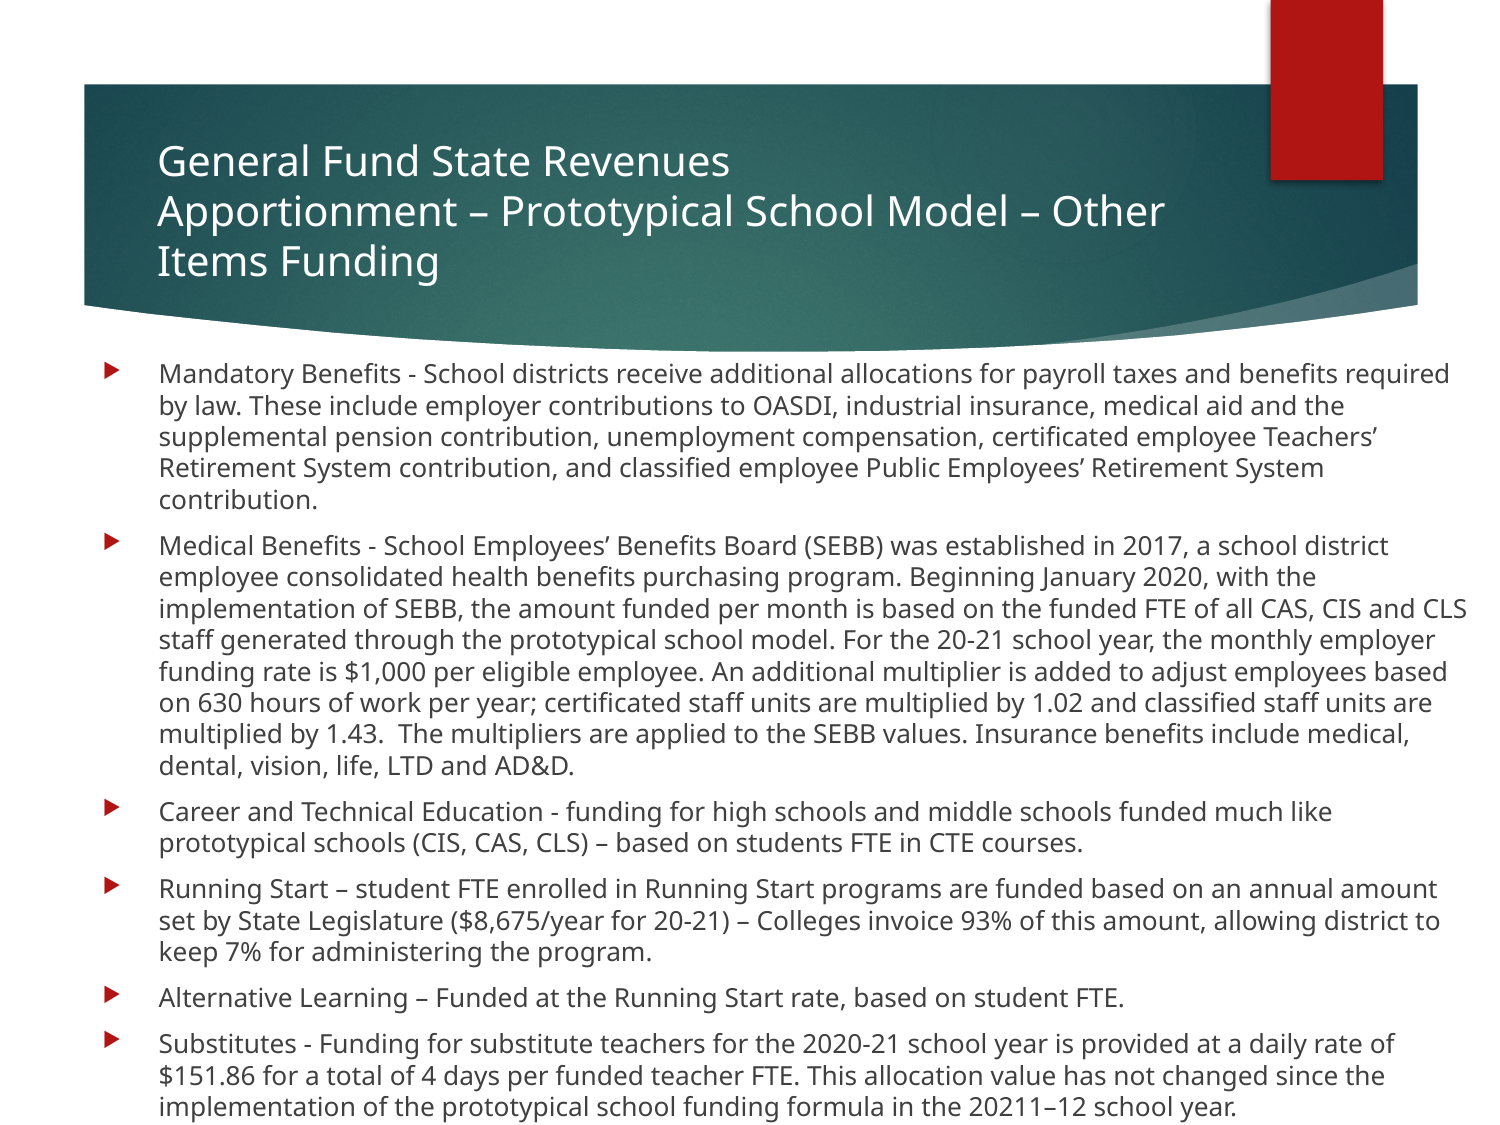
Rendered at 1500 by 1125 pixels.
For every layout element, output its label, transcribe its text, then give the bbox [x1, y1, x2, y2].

title General Fund State Revenues Apportionment – Prototypical School Model – Other Items Funding [142, 152, 1183, 269]
list Mandatory Benefits - School districts receive additional allocations for payroll taxes and benefits required by law. These include employer contributions to OASDI, industrial insurance, medical aid and the supplemental pension contribution, unemployment compensation, certificated employee Teachers’ Retirement System contribution, and classified employee Public Employees’ Retirement System contribution. Medical Benefits - School Employees’ Benefits Board (SEBB) was established in 2017, a school district employee consolidated health benefits purchasing program. Beginning January 2020, with the implementation of SEBB, the amount funded per month is based on the funded FTE of all CAS, CIS and CLS staff generated through the prototypical school model. For the 20-21 school year, the monthly employer funding rate is $1,000 per eligible employee. An additional multiplier is added to adjust employees based on 630 hours of work per year; certificated staff units are multiplied by 1.02 and classified staff units are multiplied by 1.43. The multipliers are applied to the SEBB values. Insurance benefits include medical, dental, vision, life, LTD and AD&D. Career and Technical Education - funding for high schools and middle schools funded much like prototypical schools (CIS, CAS, CLS) – based on students FTE in CTE courses. Running Start – student FTE enrolled in Running Start programs are funded based on an annual amount set by State Legislature ($8,675/year for 20-21) – Colleges invoice 93% of this amount, allowing district to keep 7% for administering the program. Alternative Learning – Funded at the Running Start rate, based on student FTE. Substitutes - Funding for substitute teachers for the 2020-21 school year is provided at a daily rate of $151.86 for a total of 4 days per funded teacher FTE. This allocation value has not changed since the implementation of the prototypical school funding formula in the 20211–12 school year. Professional Learning Days (PLD) – the formula includes 3 days for funded certificated staff (calculated using the CIS funded salary amount. [87, 350, 1488, 1125]
